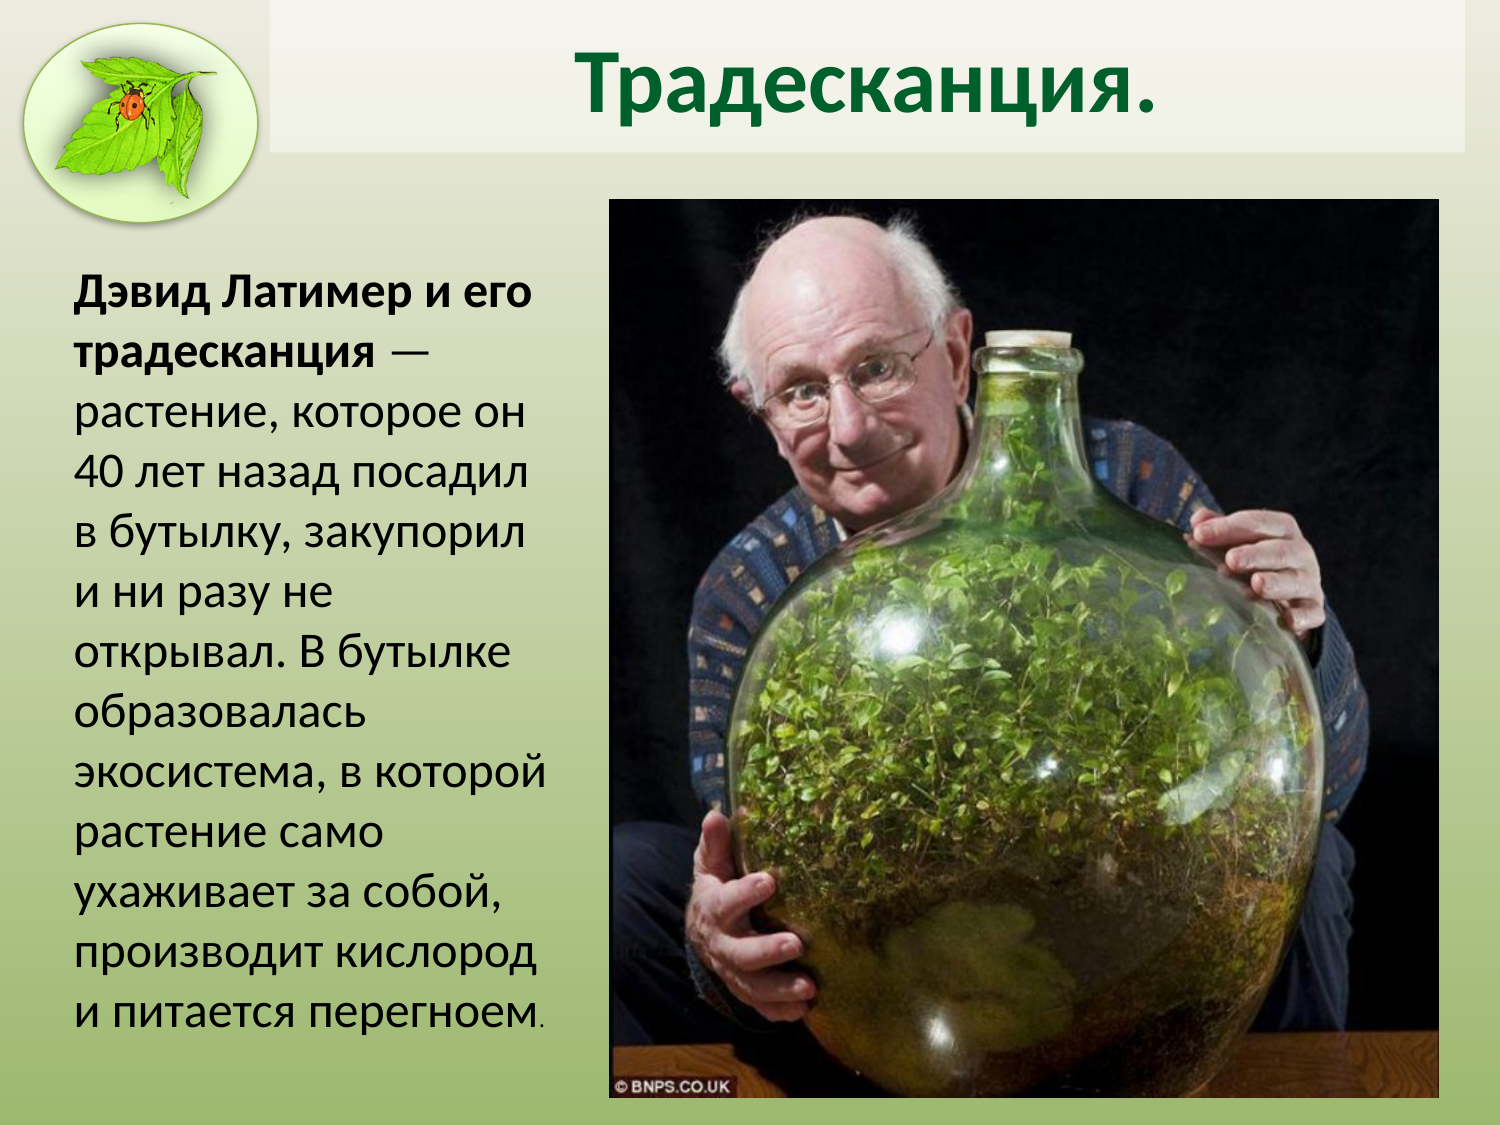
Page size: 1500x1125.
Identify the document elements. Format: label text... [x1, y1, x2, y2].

picture [609, 198, 1440, 1098]
title Традесканция. [269, 0, 1465, 153]
text_box Дэвид Латимер и его традесканция — растение, которое он 40 лет назад посадил в бутылку, закупорил и ни разу не открывал. В бутылке образовалась экосистема, в которой растение само ухаживает за собой, производит кислород и питается перегноем. [58, 249, 563, 1045]
picture [46, 35, 227, 211]
